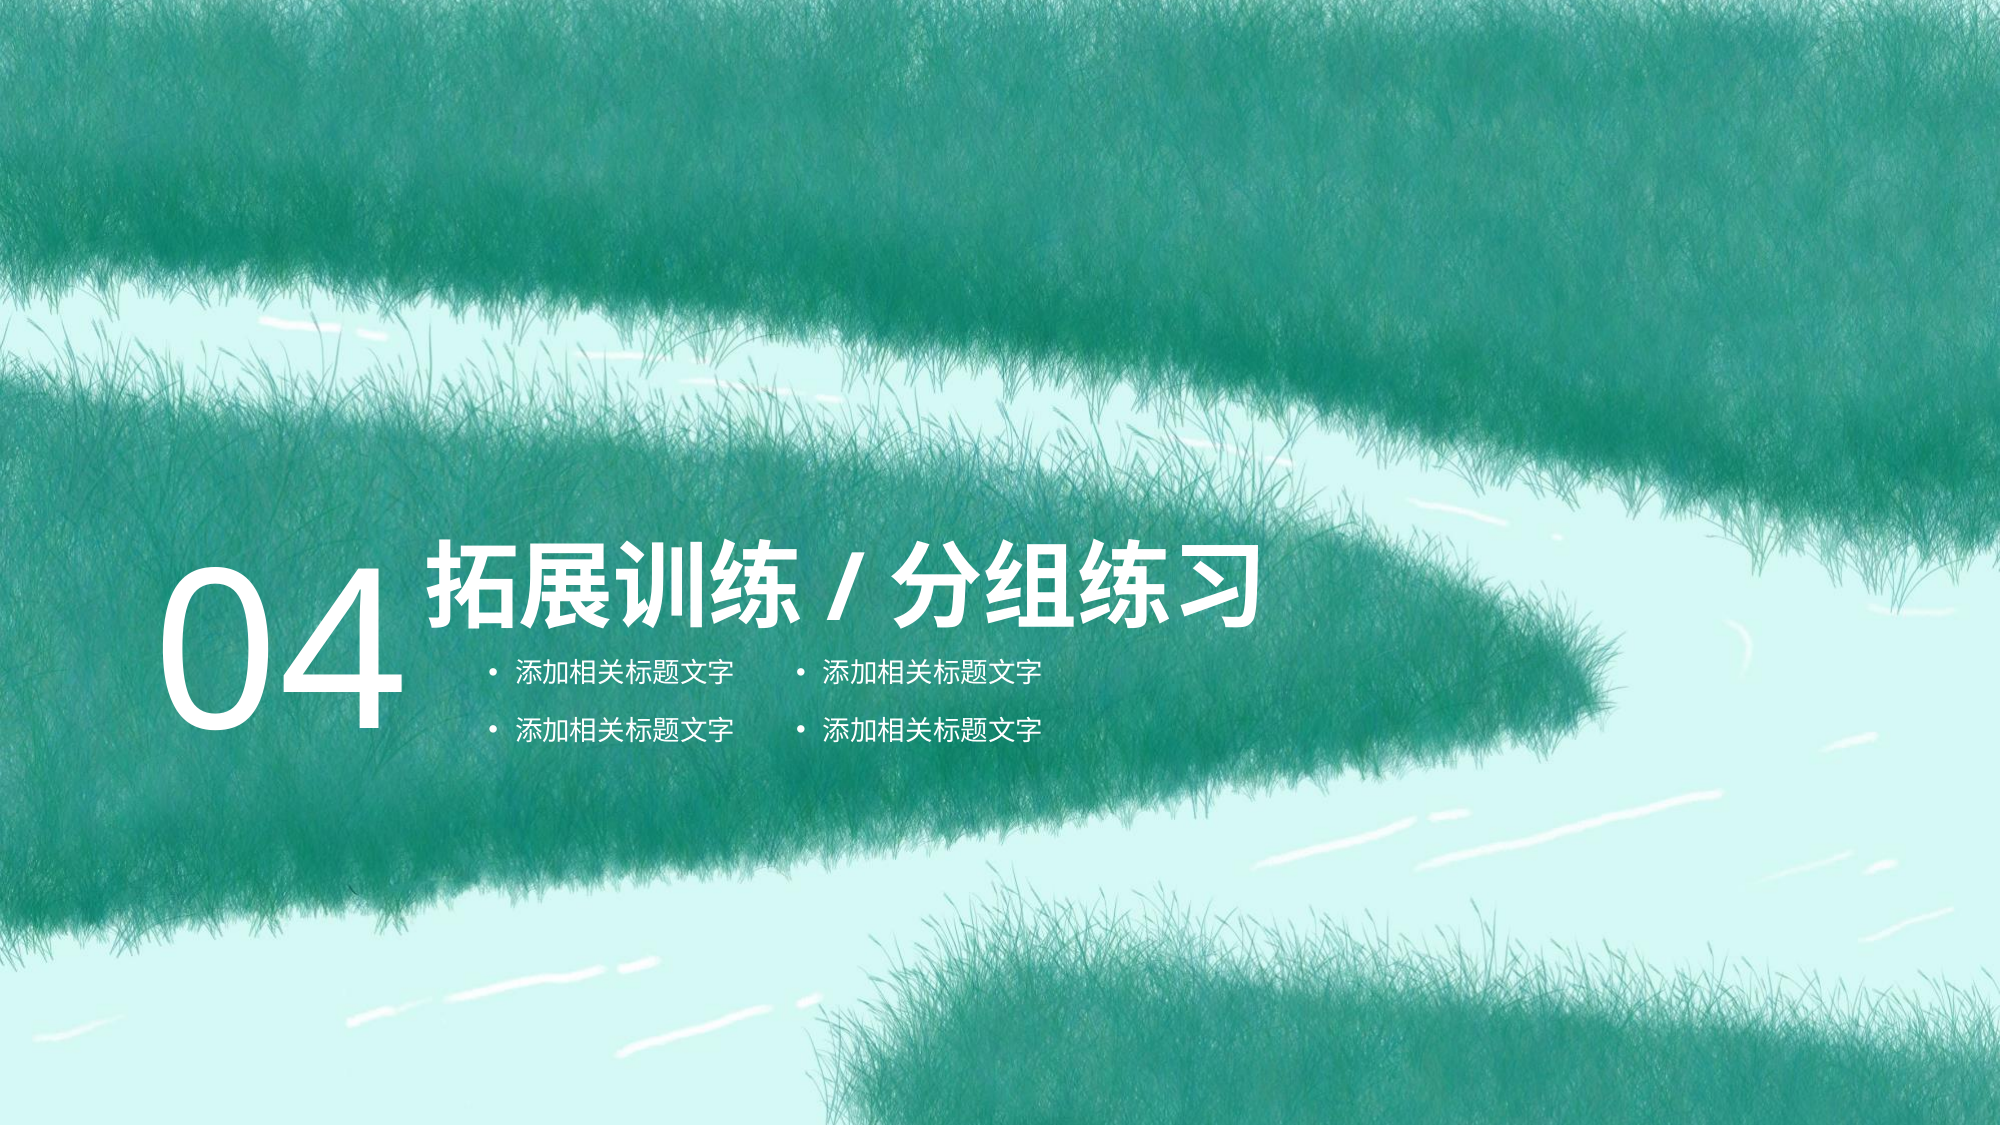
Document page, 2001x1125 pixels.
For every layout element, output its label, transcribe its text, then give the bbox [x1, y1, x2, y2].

text_box 添加相关标题文字 [781, 705, 1167, 753]
picture [0, 0, 2000, 1125]
text_box 添加相关标题文字 [781, 647, 1167, 696]
text_box 拓展训练/分组练习 [424, 525, 1329, 640]
text_box 04 [135, 505, 425, 773]
text_box 添加相关标题文字 [473, 647, 781, 696]
text_box 添加相关标题文字 [473, 705, 781, 753]
